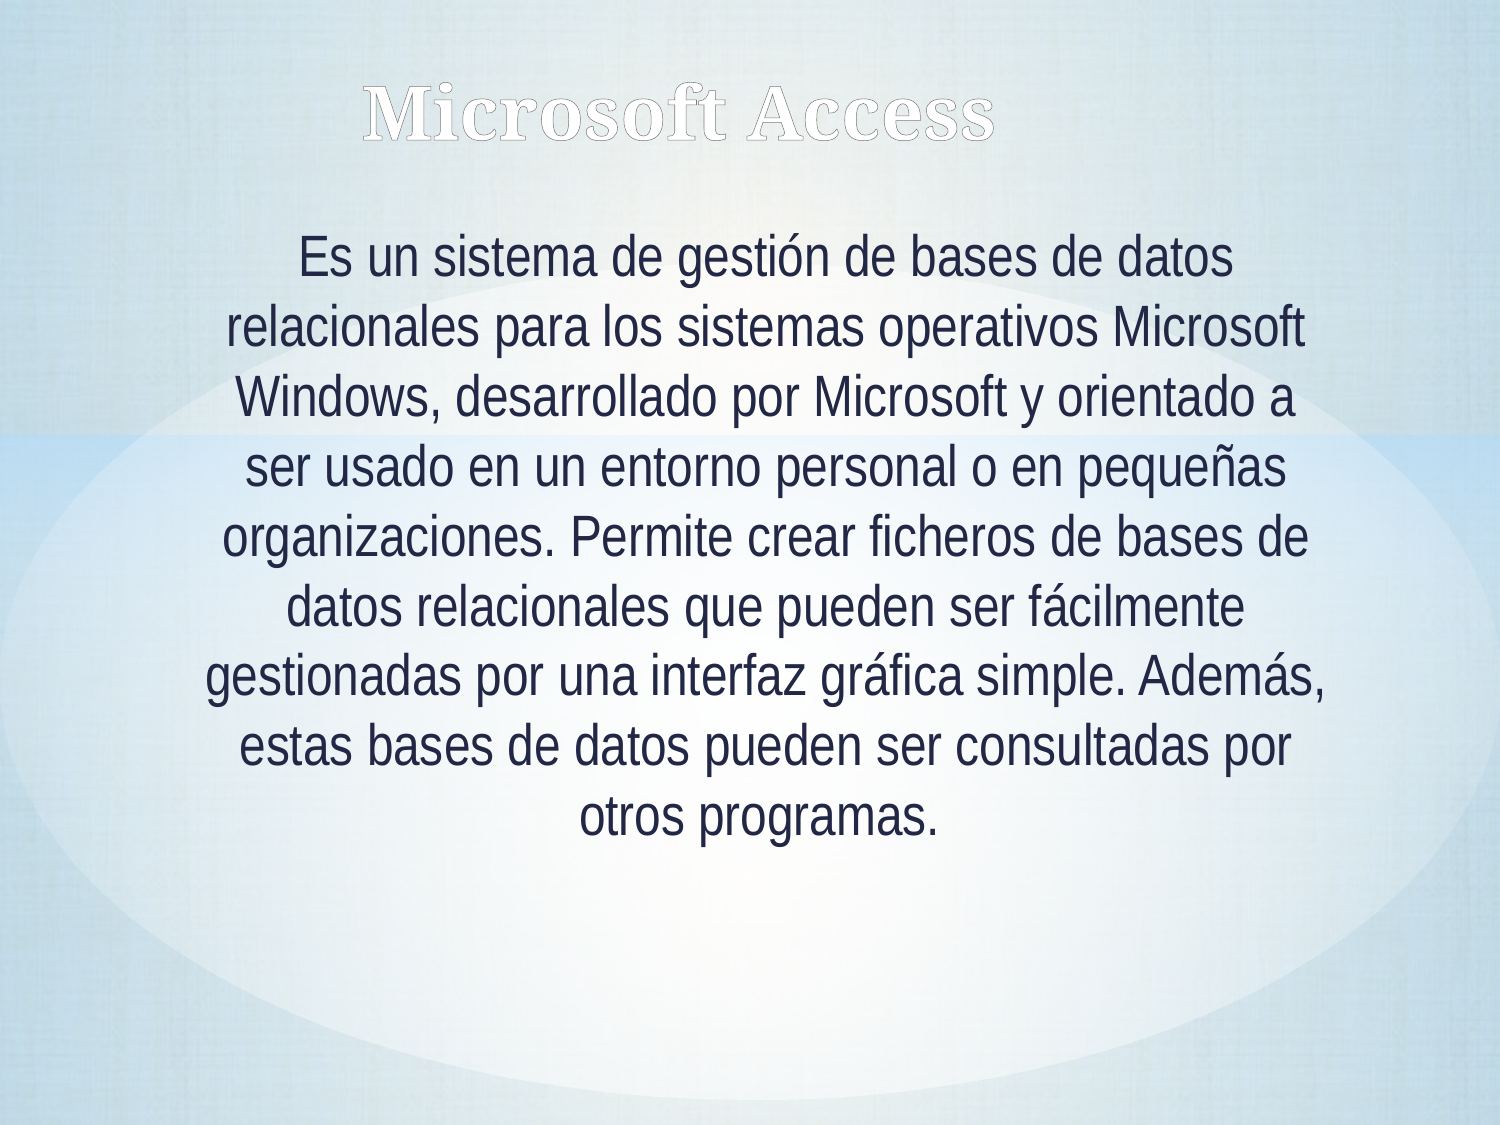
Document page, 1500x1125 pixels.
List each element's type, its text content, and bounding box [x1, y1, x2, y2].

subtitle Es un sistema de gestión de bases de datos relacionales para los sistemas operativos Microsoft Windows, desarrollado por Microsoft y orientado a ser usado en un entorno personal o en pequeñas organizaciones. Permite crear ficheros de bases de datos relacionales que pueden ser fácilmente gestionadas por una interfaz gráfica simple. Además, estas bases de datos pueden ser consultadas por otros programas. [187, 210, 1346, 1062]
text_box Microsoft Access [165, 57, 1193, 163]
